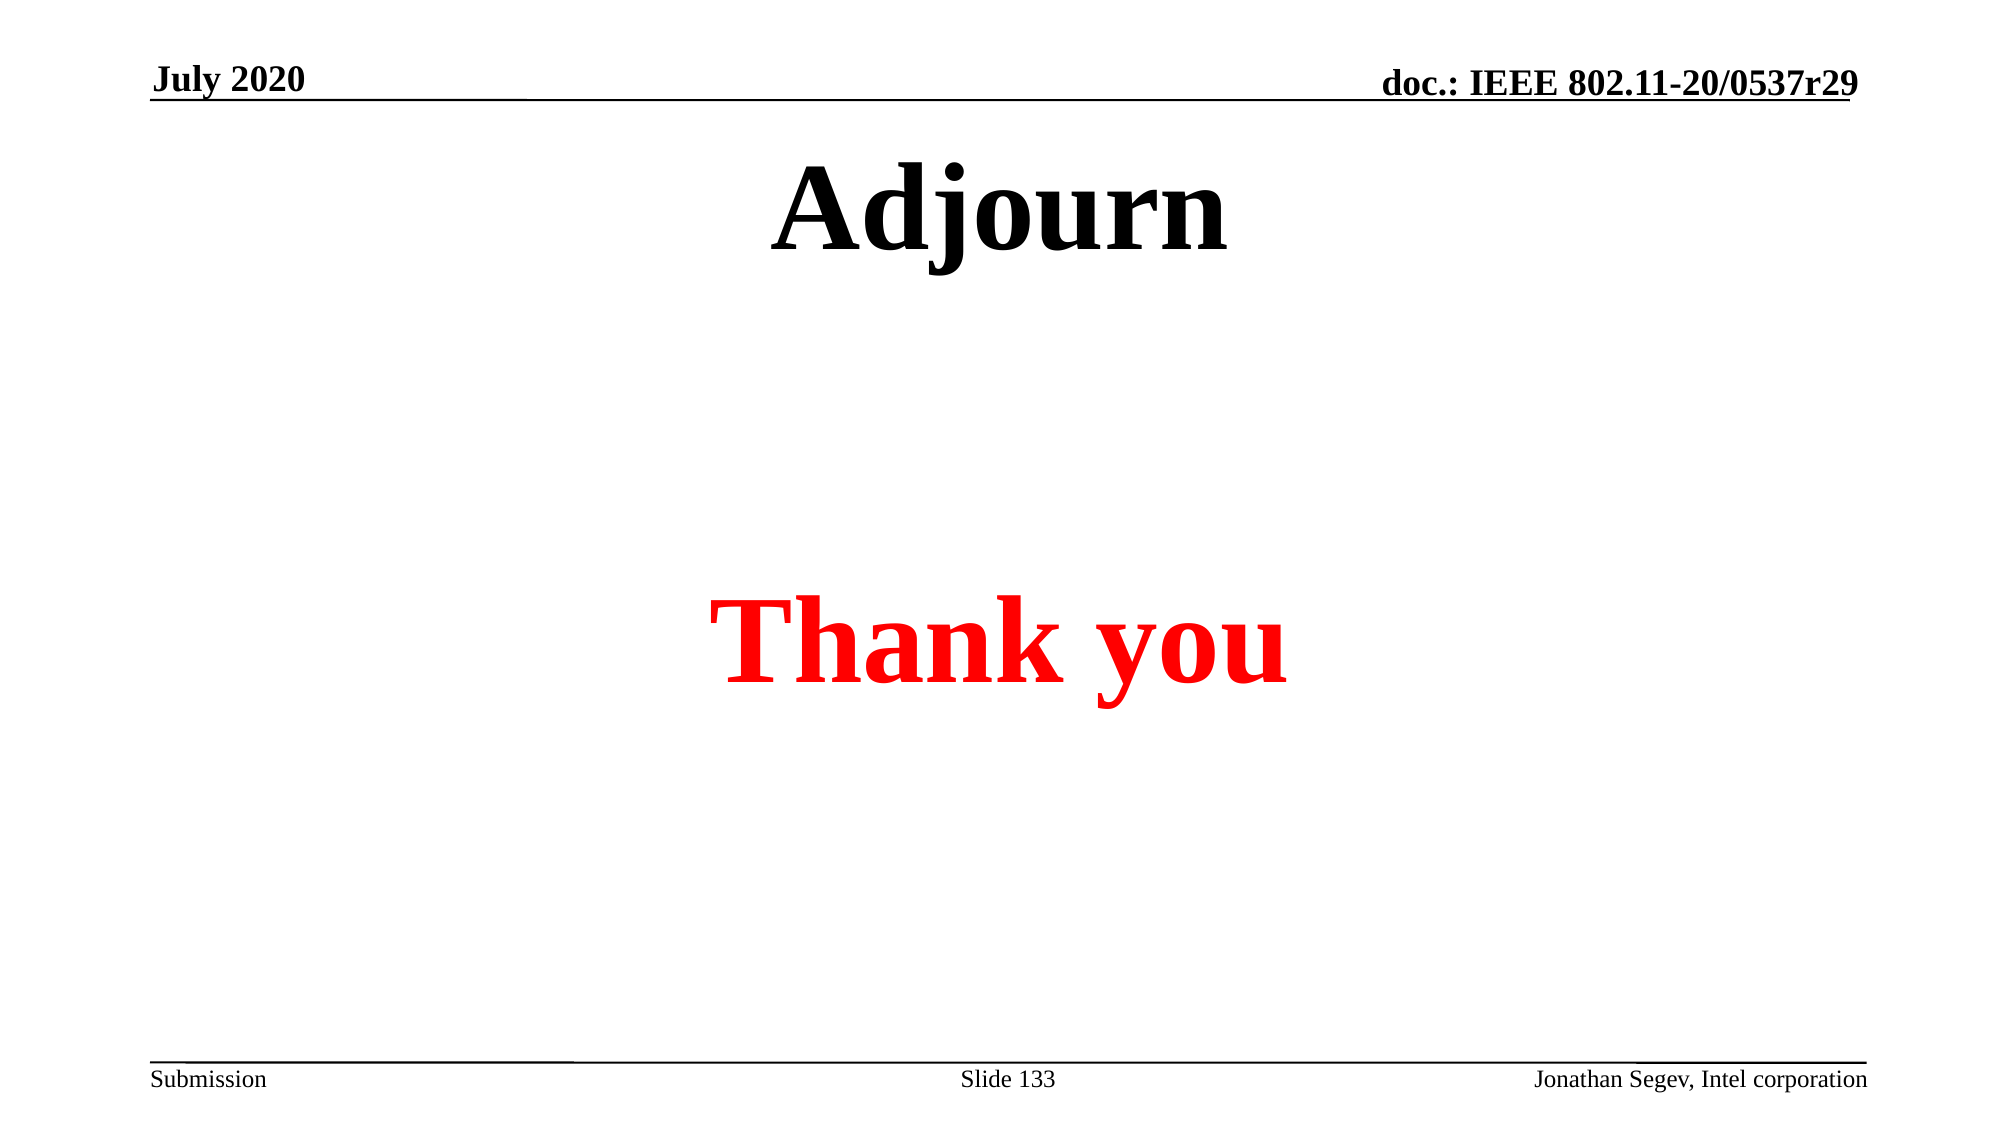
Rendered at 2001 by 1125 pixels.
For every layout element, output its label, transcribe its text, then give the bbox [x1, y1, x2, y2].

slide_number Slide 133 [950, 1061, 1067, 1123]
title Adjourn [149, 112, 1850, 288]
list Thank you [149, 324, 1850, 1000]
footer Jonathan Segev, Intel corporation [1171, 1061, 1869, 1093]
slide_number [152, 54, 563, 100]
